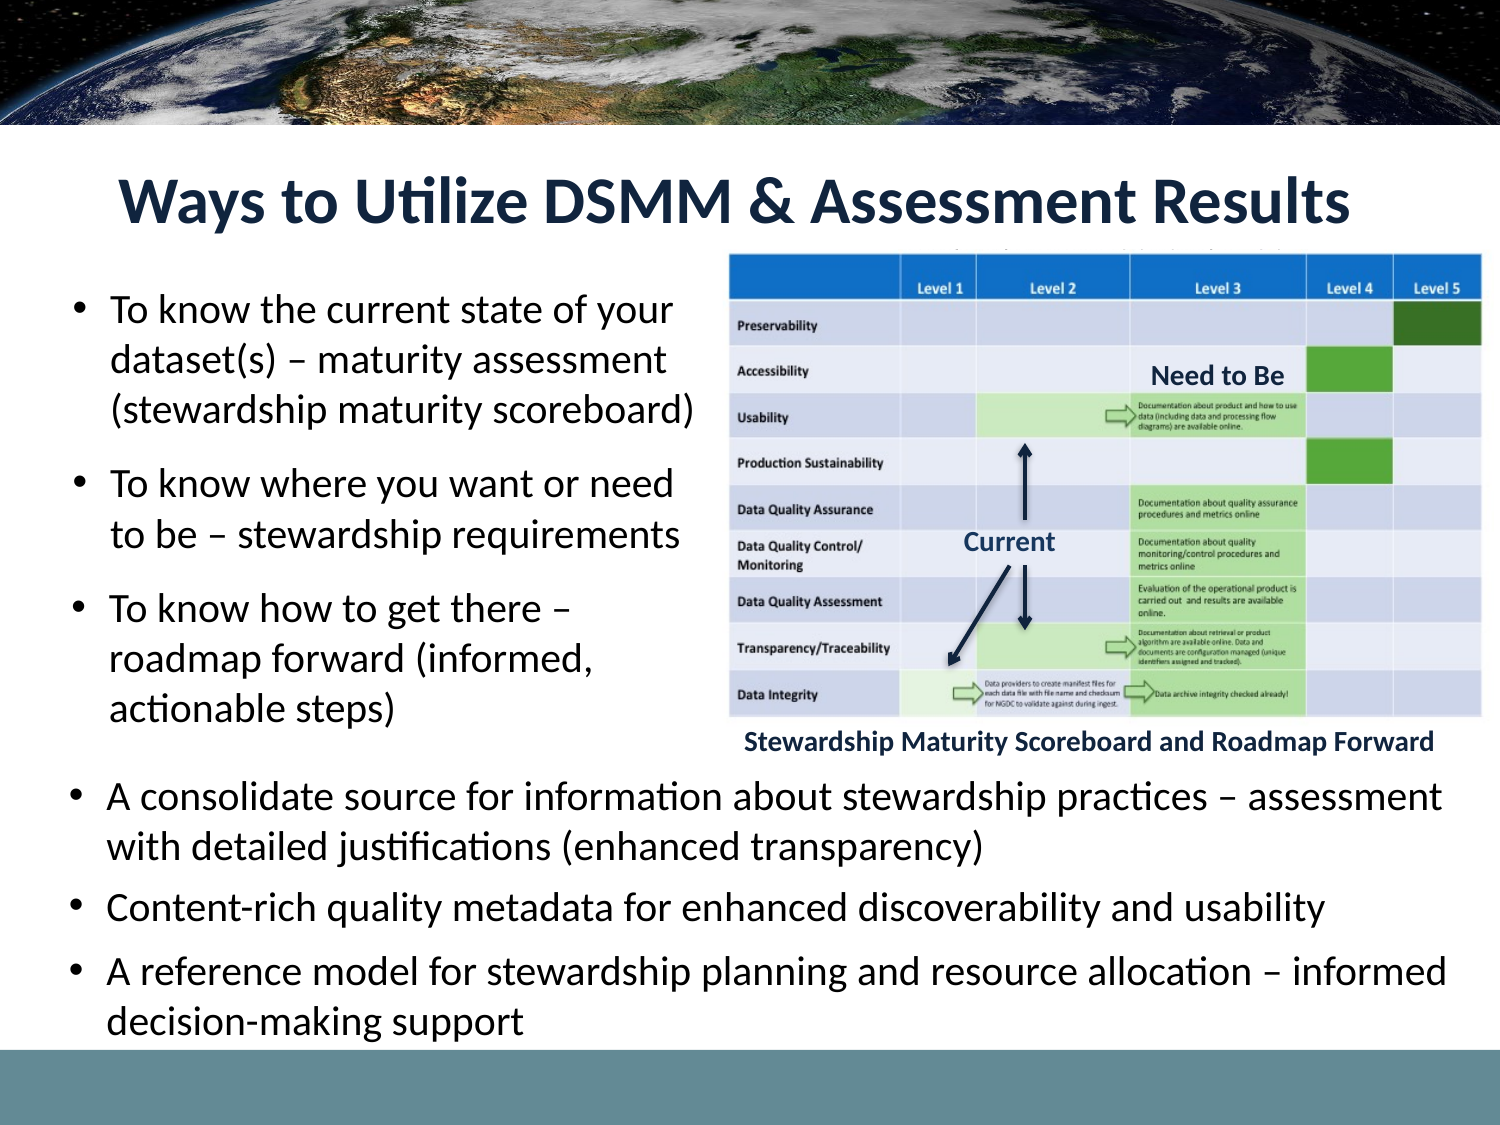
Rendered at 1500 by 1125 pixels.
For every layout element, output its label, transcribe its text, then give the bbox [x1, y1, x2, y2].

text_box To know how to get there – roadmap forward (informed, actionable steps) [20, 573, 729, 738]
picture [722, 249, 1495, 728]
text_box Content-rich quality metadata for enhanced discoverability and usability [17, 872, 1476, 937]
text_box [0, 1049, 1500, 1125]
text_box To know the current state of your dataset(s) – maturity assessment (stewardship maturity scoreboard) [21, 275, 717, 439]
picture [0, 0, 1500, 126]
text_box To know where you want or need to be – stewardship requirements [21, 449, 717, 564]
text_box Ways to Utilize DSMM & Assessment Results [45, 149, 1441, 244]
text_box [947, 565, 1010, 667]
text_box A consolidate source for information about stewardship practices – assessment with detailed justifications (enhanced transparency) [17, 762, 1476, 872]
text_box A reference model for stewardship planning and resource allocation – informed decision-making support [17, 937, 1476, 1049]
text_box Stewardship Maturity Scoreboard and Roadmap Forward [729, 736, 1451, 766]
